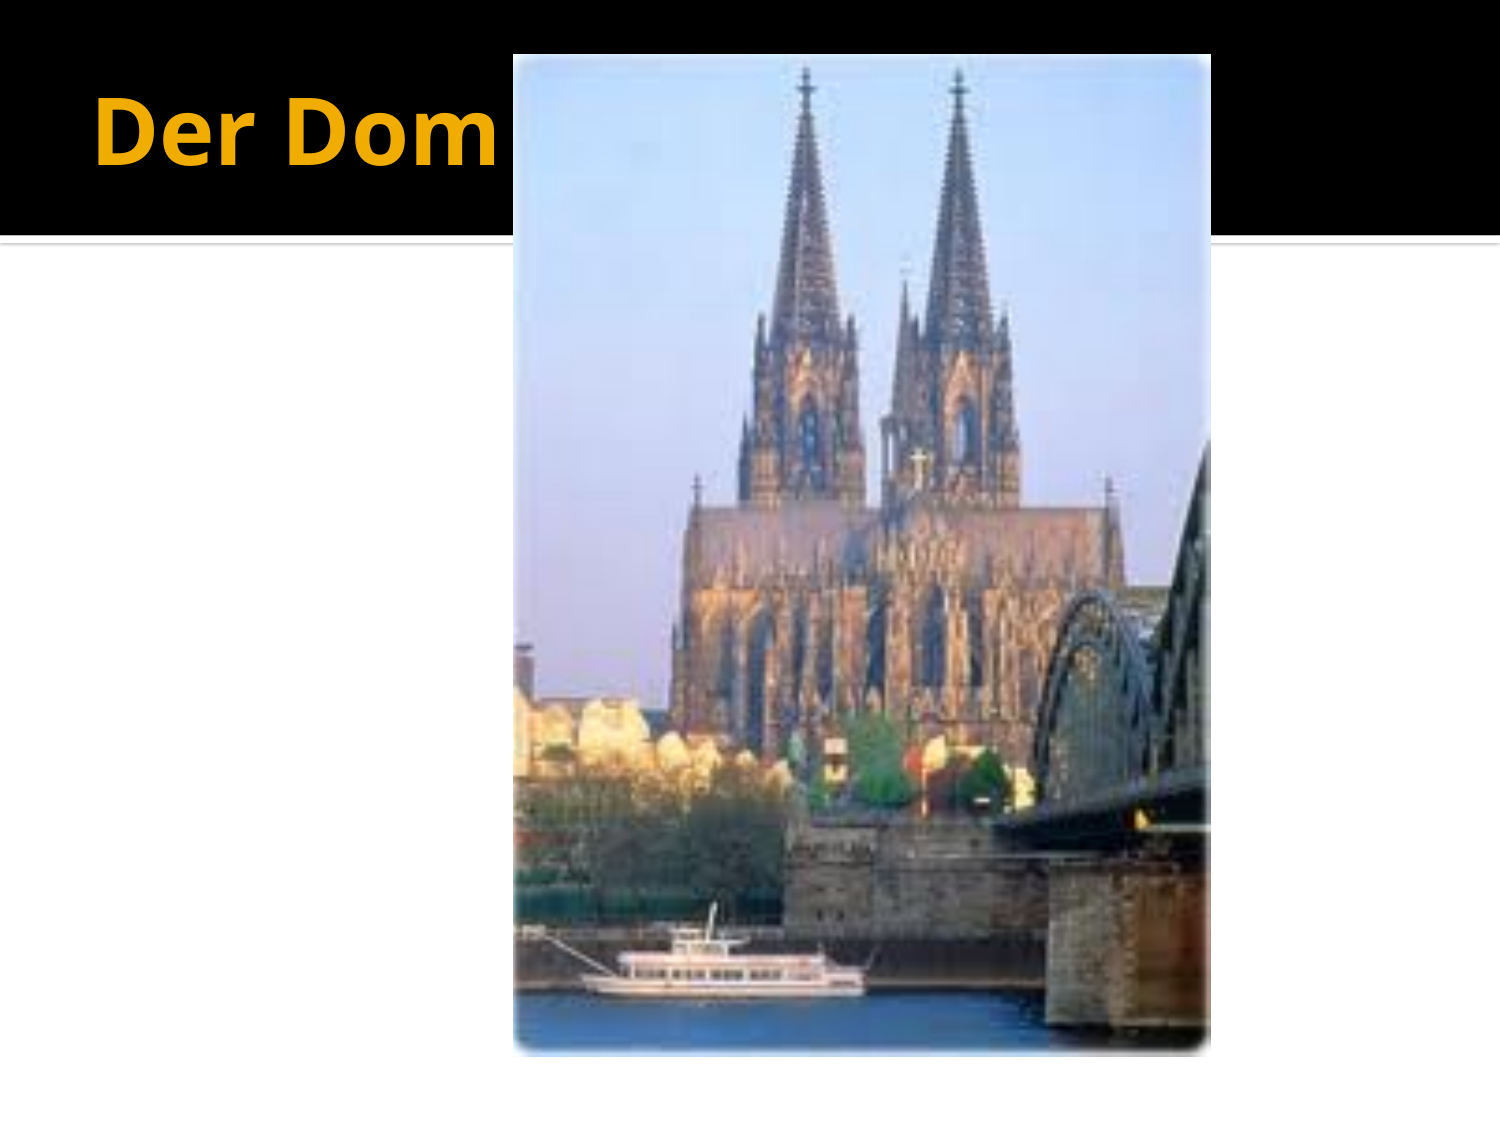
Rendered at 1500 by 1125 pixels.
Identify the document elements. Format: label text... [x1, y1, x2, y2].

picture [513, 54, 1211, 1058]
title Der Dom [75, 24, 1425, 231]
